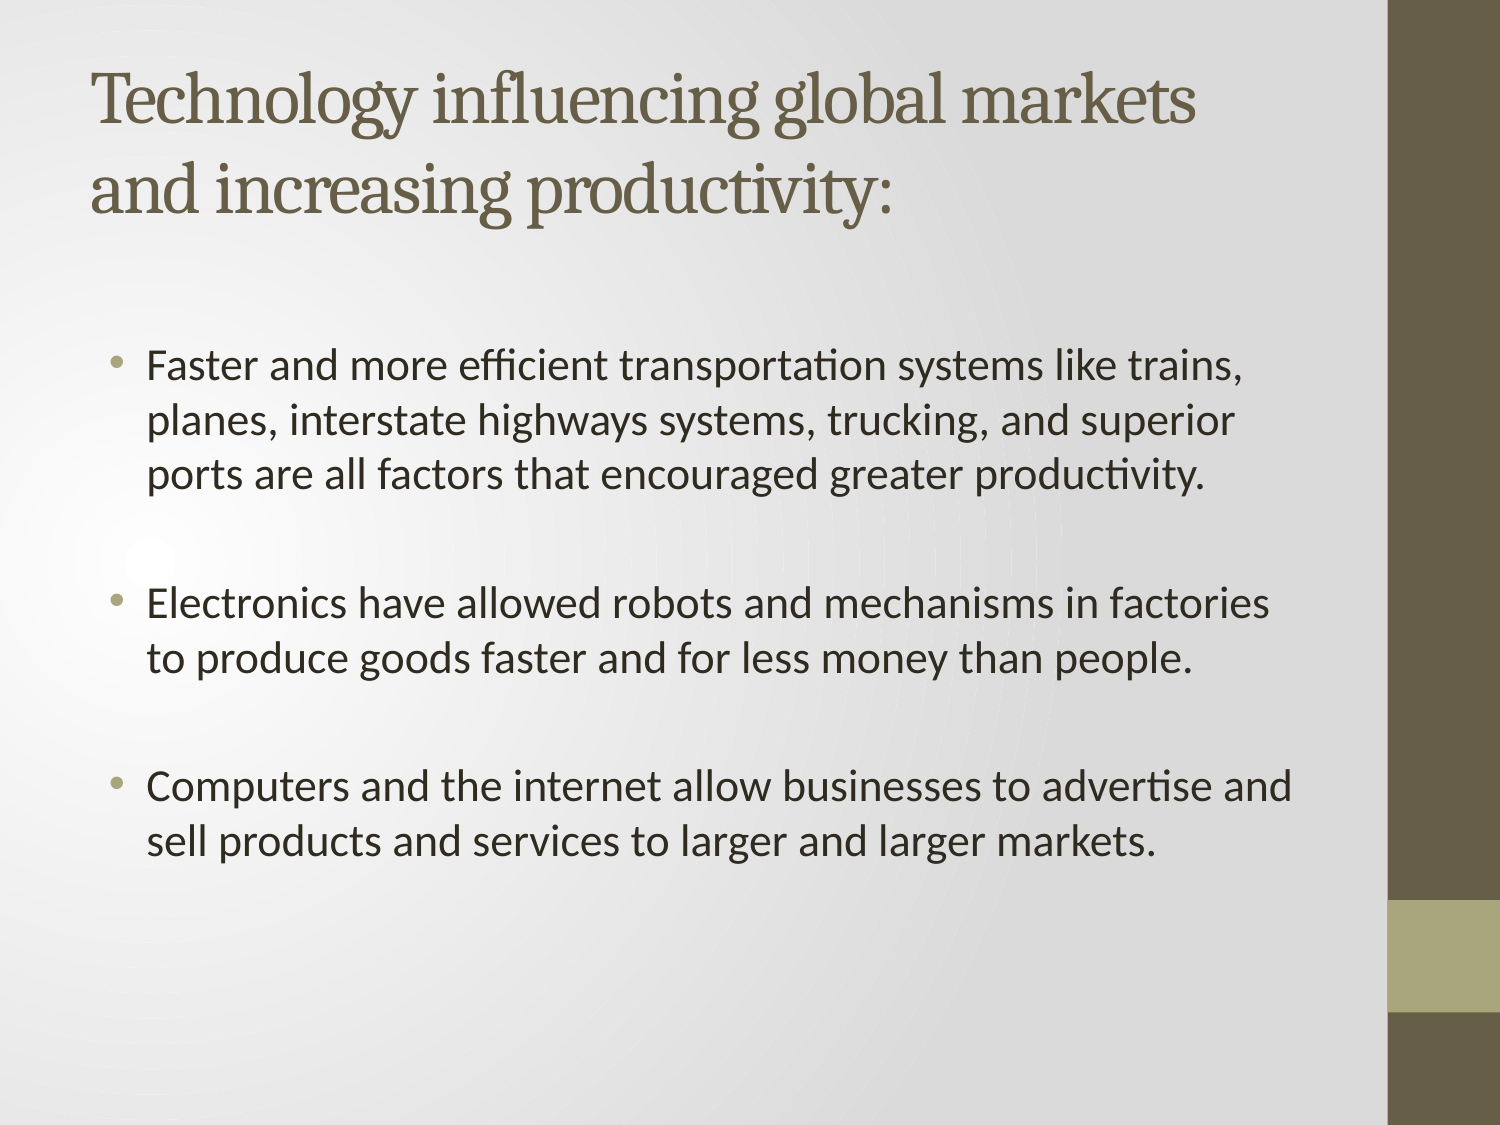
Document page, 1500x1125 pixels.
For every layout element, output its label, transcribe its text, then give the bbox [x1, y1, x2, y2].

title Technology influencing global markets and increasing productivity: [75, 45, 1325, 233]
list Faster and more efficient transportation systems like trains, planes, interstate highways systems, trucking, and superior ports are all factors that encouraged greater productivity. Electronics have allowed robots and mechanisms in factories to produce goods faster and for less money than people. Computers and the internet allow businesses to advertise and sell products and services to larger and larger markets. [75, 262, 1325, 1050]
